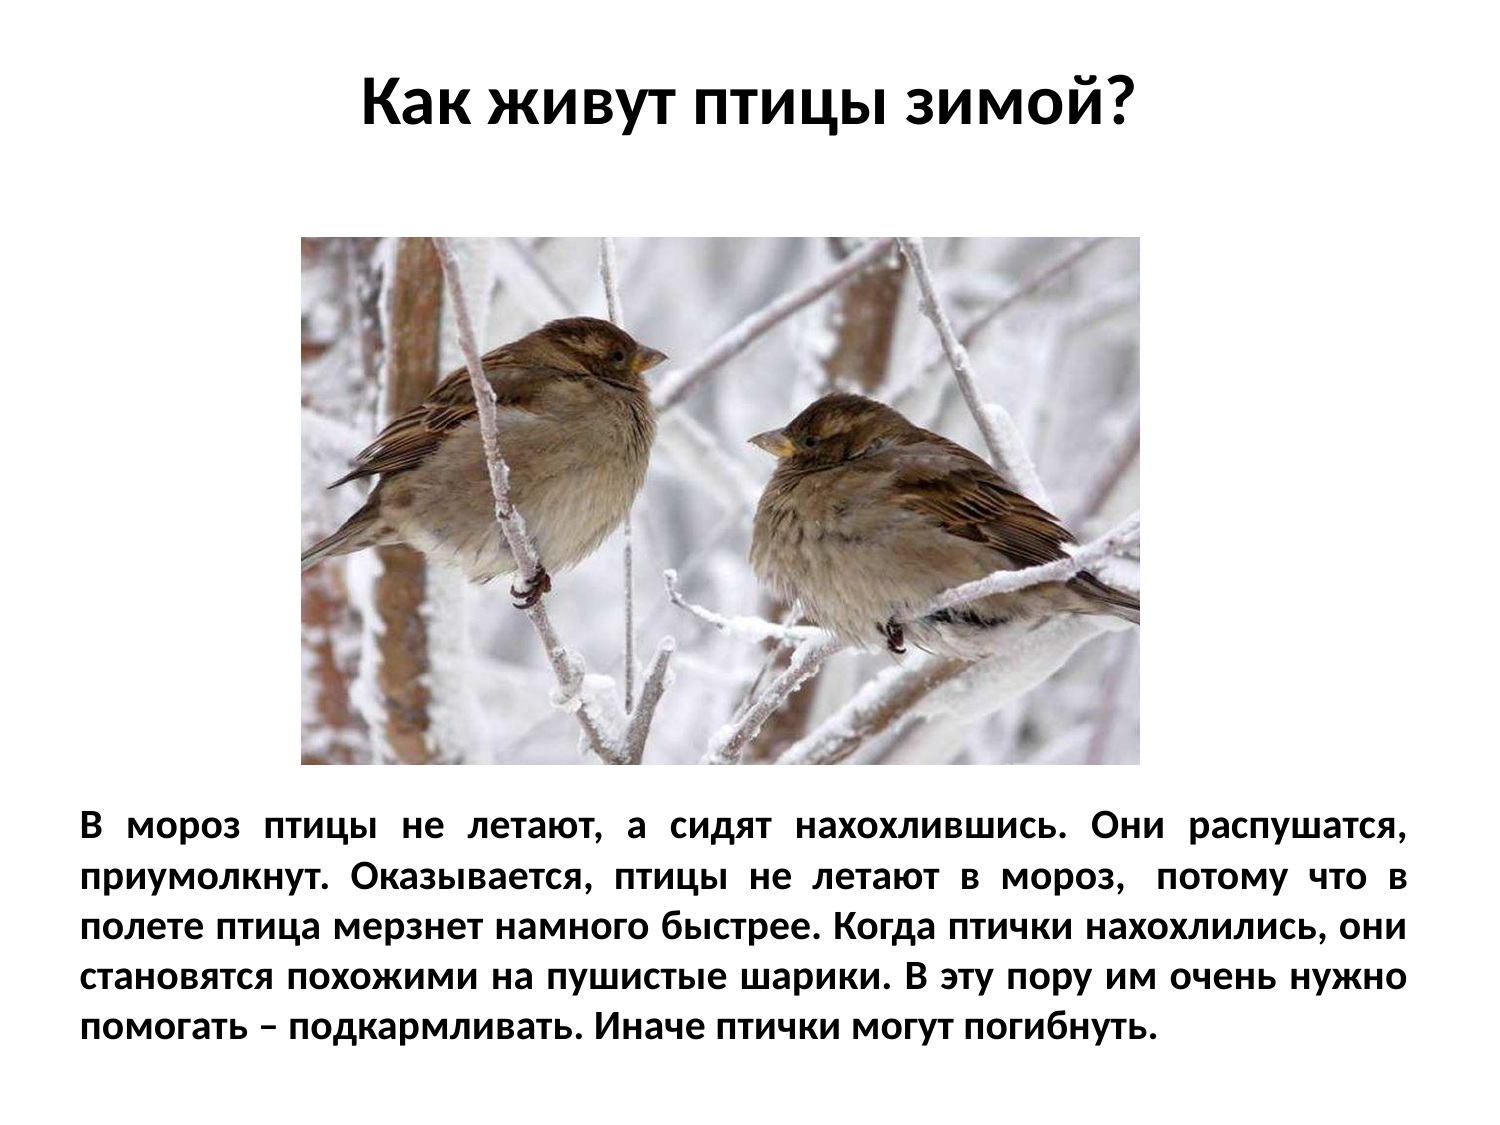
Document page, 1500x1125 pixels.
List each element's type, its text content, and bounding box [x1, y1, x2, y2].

picture [300, 237, 1140, 765]
text_box В мороз птицы не летают, а сидят нахохлившись. Они распушатся, приумолкнут. Оказывается, птицы не летают в мороз, потому что в полете птица мерзнет намного быстрее. Когда птички нахохлились, они становятся похожими на пушистые шарики. В эту пору им очень нужно помогать – подкармливать. Иначе птички могут погибнуть. [64, 789, 1424, 1055]
title Как живут птицы зимой? [75, 45, 1425, 233]
